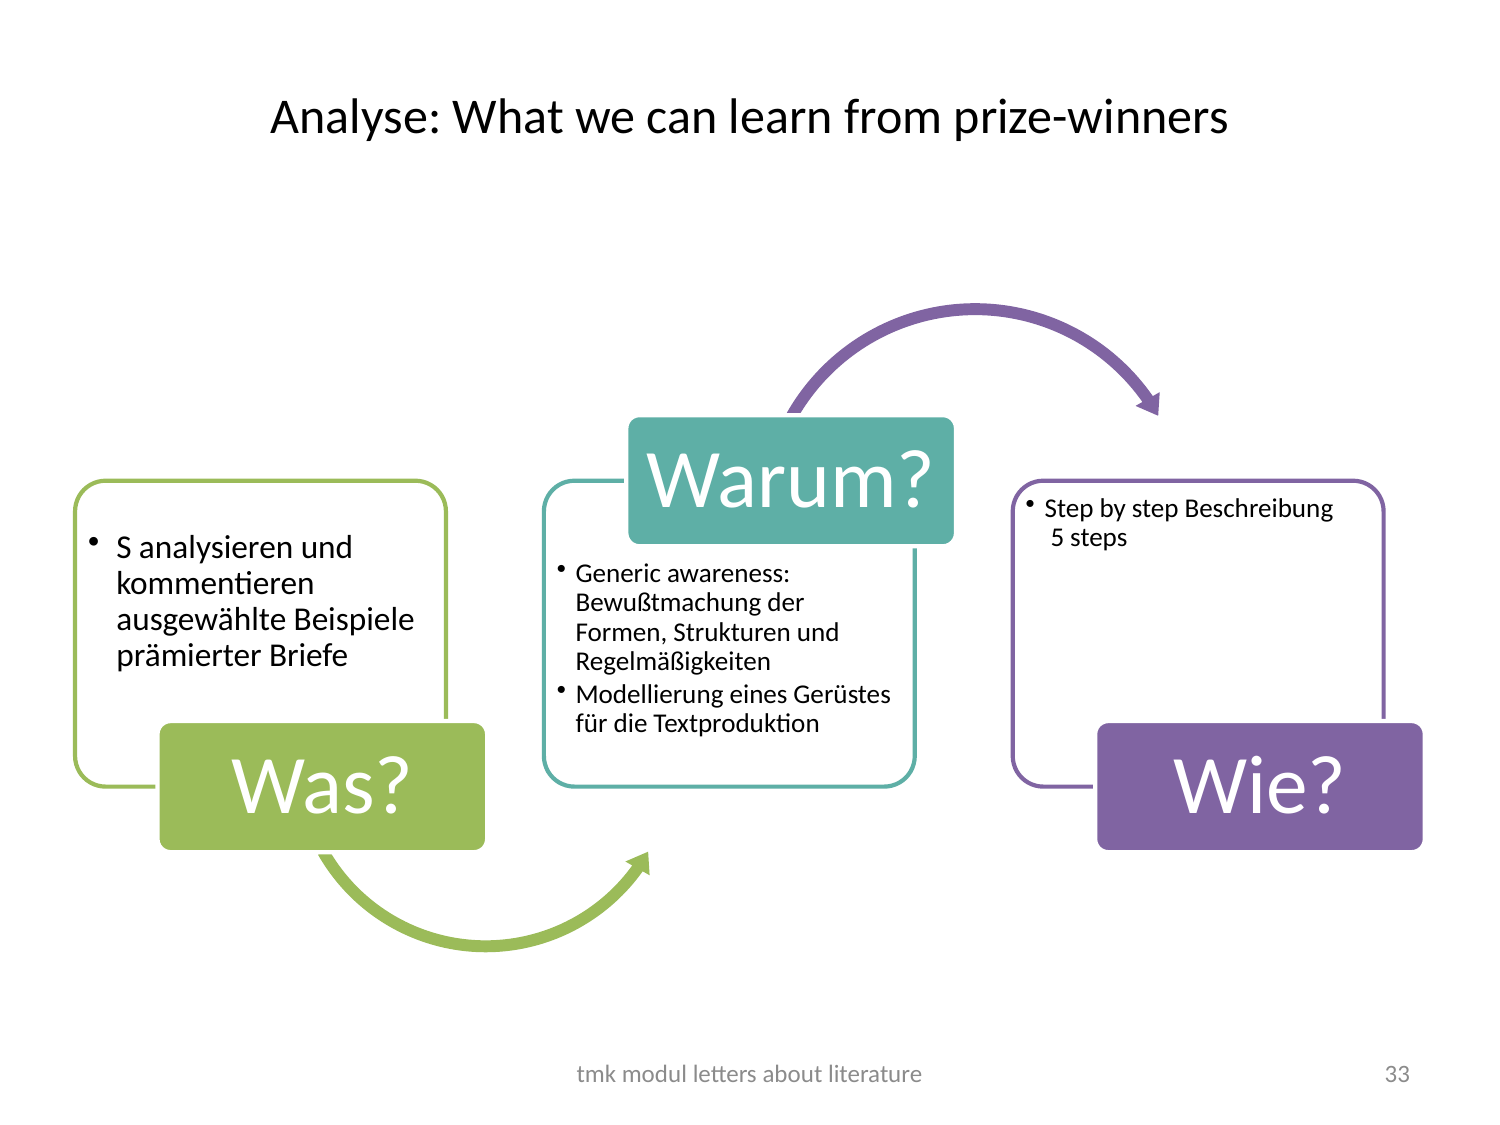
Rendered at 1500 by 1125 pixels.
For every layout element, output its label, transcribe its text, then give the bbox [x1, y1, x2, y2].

title Analyse: What we can learn from prize-winners [75, 45, 1425, 233]
slide_number 33 [1074, 1042, 1425, 1103]
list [74, 262, 1426, 1006]
footer tmk modul letters about literature [512, 1042, 988, 1103]
